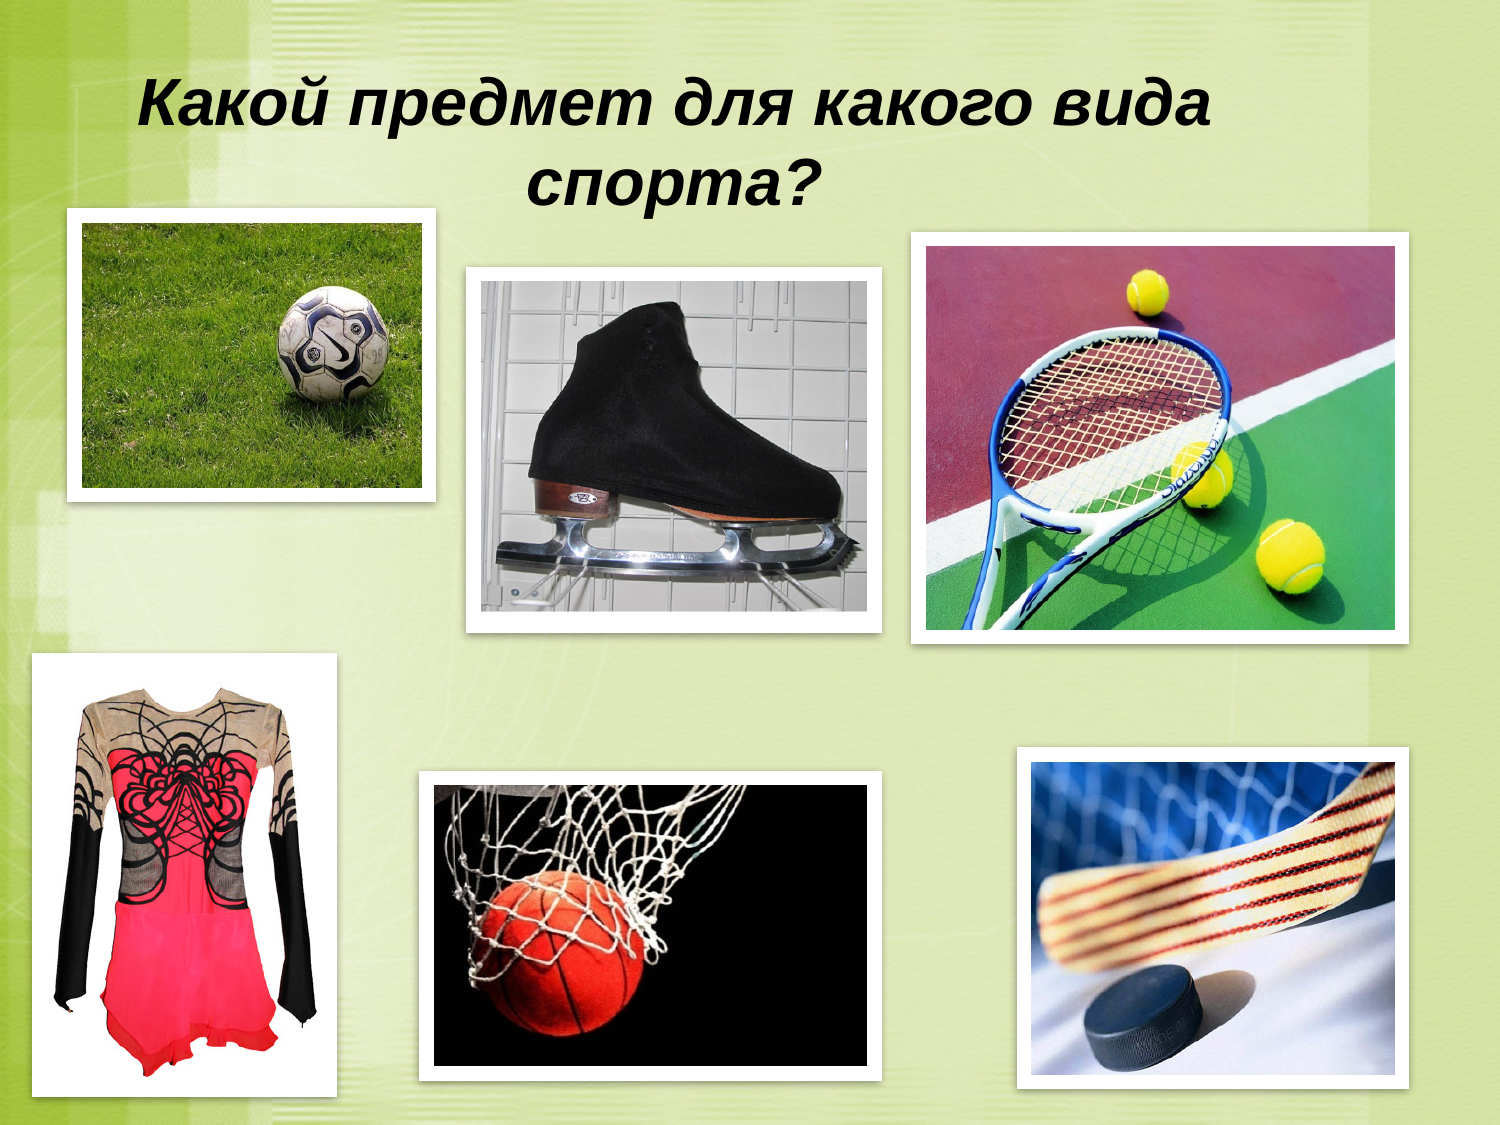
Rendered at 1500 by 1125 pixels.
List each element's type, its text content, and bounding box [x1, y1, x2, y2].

picture [925, 245, 1395, 631]
title Какой предмет для какого вида спорта? [0, 44, 1351, 233]
picture [81, 222, 423, 488]
picture [0, 0, 1500, 1125]
